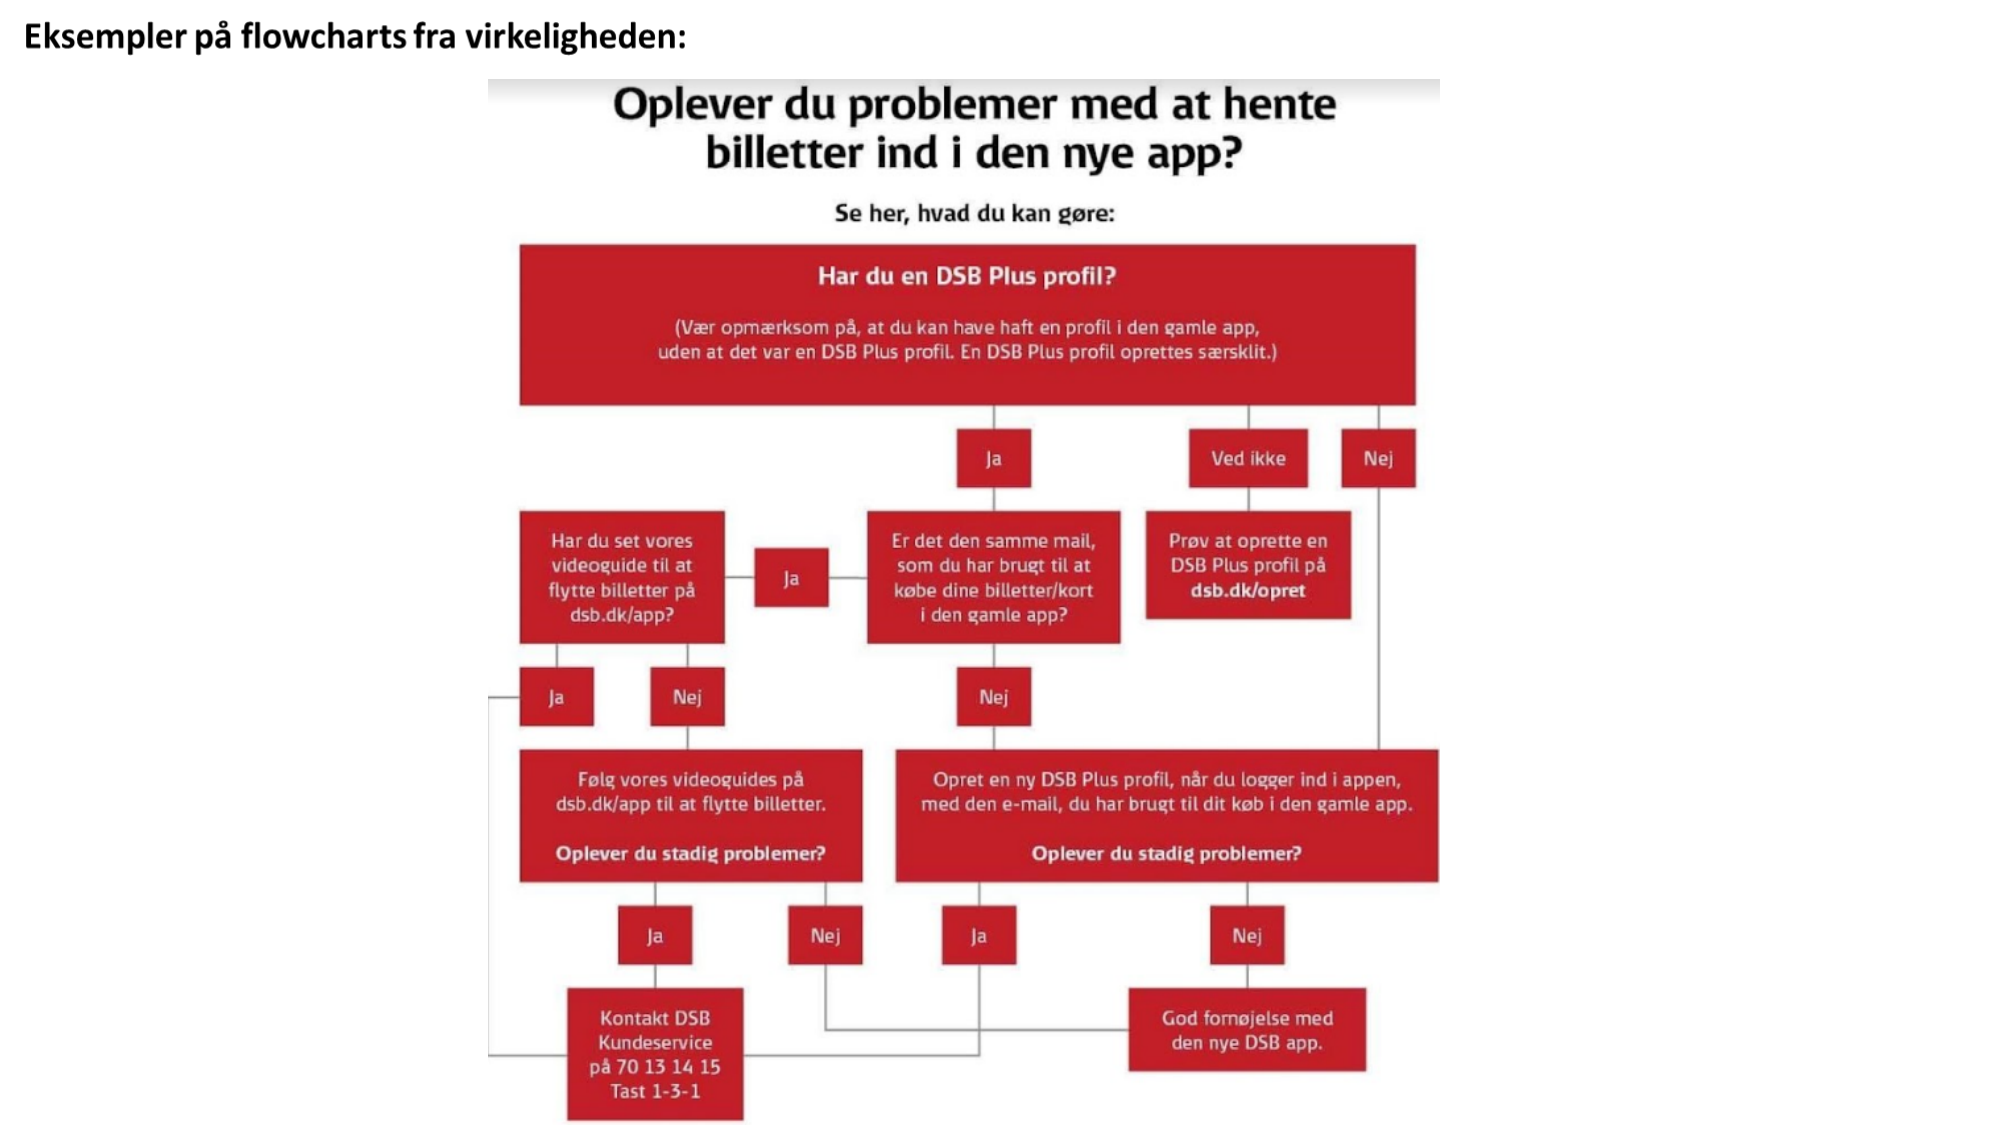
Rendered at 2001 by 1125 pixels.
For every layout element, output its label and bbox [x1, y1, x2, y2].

picture [0, 0, 1440, 1125]
